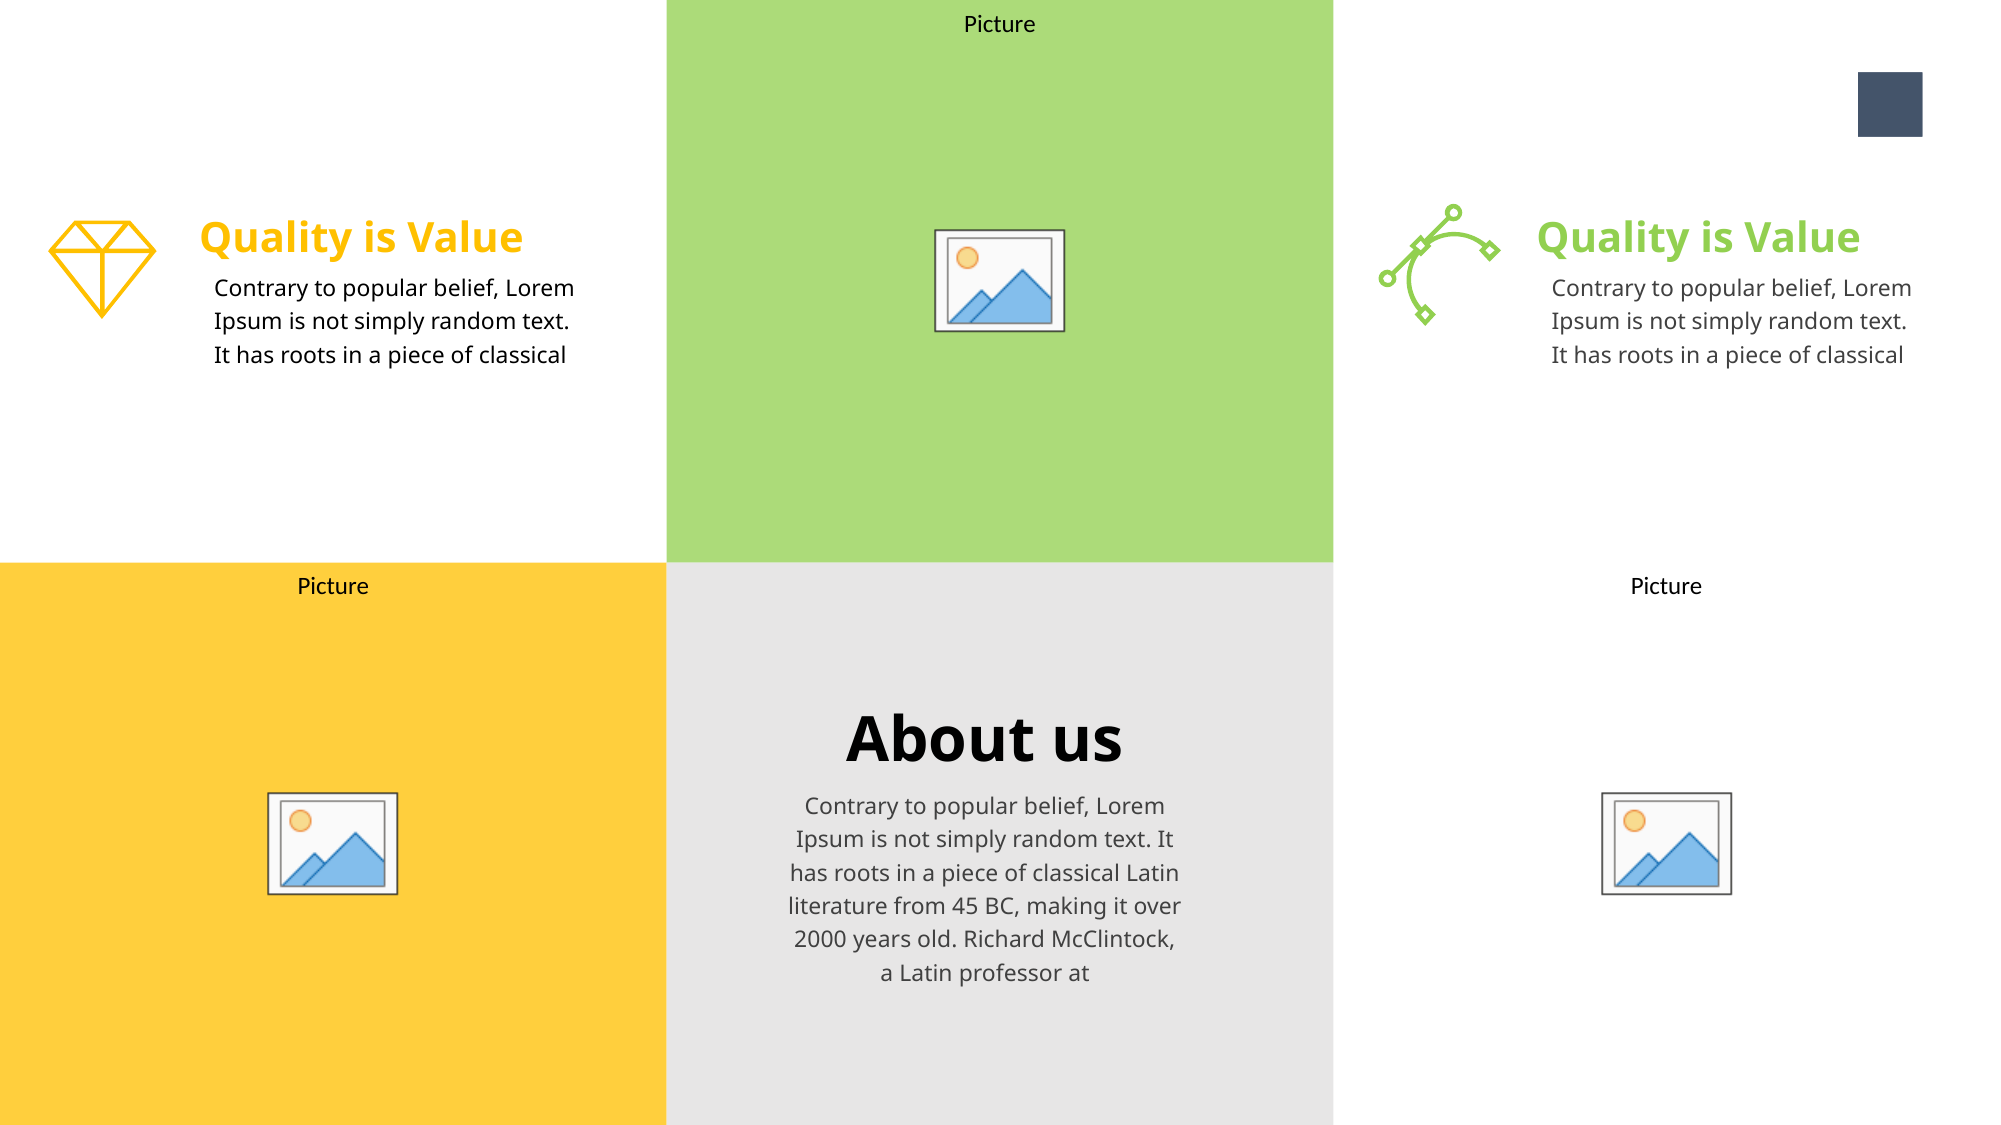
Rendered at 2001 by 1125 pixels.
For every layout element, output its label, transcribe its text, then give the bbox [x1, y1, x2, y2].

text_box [1377, 203, 1931, 377]
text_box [772, 691, 1198, 996]
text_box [47, 203, 594, 377]
picture [0, 0, 2000, 1125]
text_box [1857, 71, 1924, 78]
text_box [1857, 130, 1924, 138]
text_box [667, 563, 1333, 1125]
slide_number 5 [1854, 78, 1927, 130]
